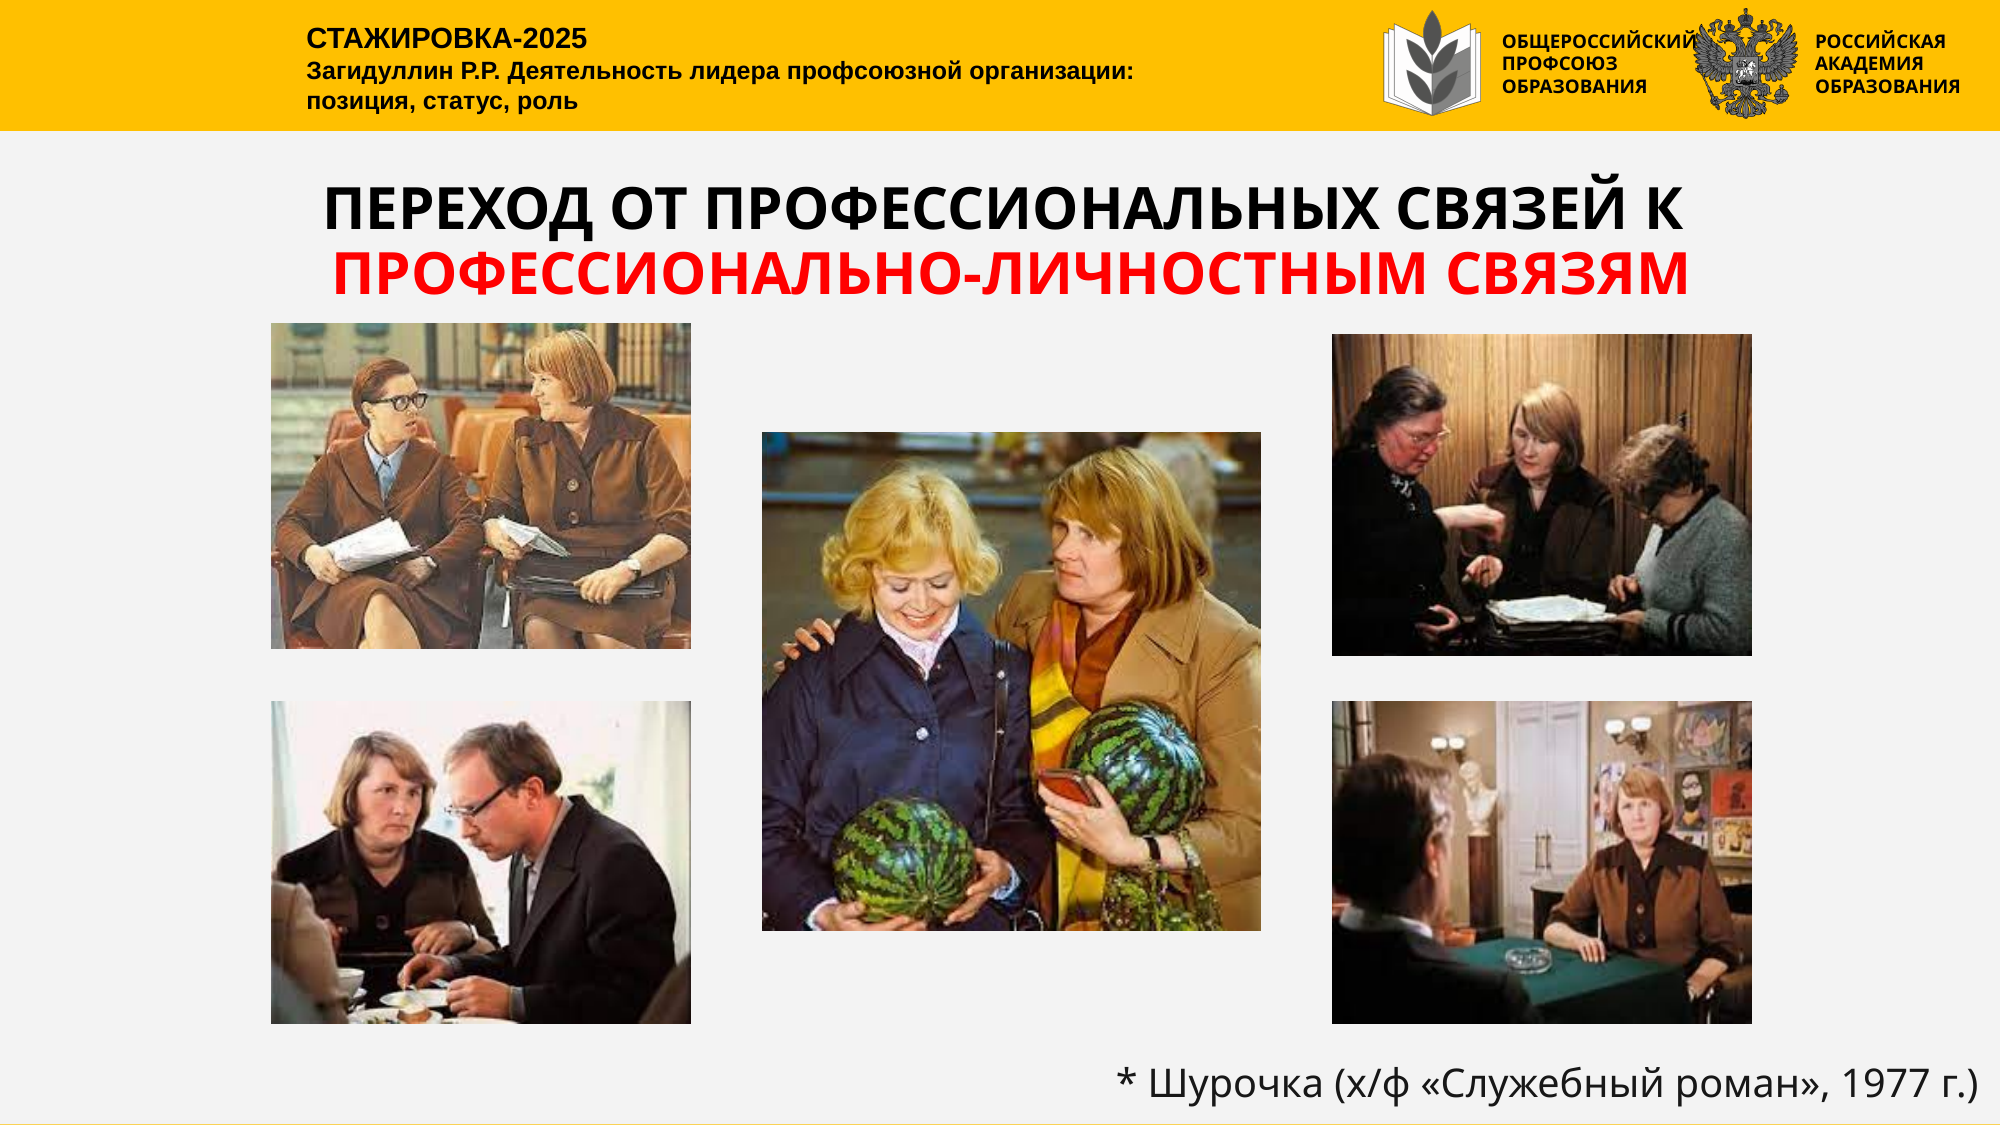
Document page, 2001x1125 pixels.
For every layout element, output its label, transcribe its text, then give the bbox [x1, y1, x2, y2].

picture [1332, 333, 1752, 656]
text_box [291, 8, 1990, 124]
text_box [762, 432, 1261, 931]
picture [271, 701, 691, 1024]
picture [271, 323, 691, 649]
picture [1332, 701, 1752, 1024]
title ПЕРЕХОД ОТ ПРОФЕССИОНАЛЬНЫХ СВЯЗЕЙ К ПРОФЕССИОНАЛЬНО-ЛИЧНОСТНЫМ СВЯЗЯМ [201, 152, 1822, 353]
text_box * Шурочка (х/ф «Служебный роман», 1977 г.) [970, 1007, 2000, 1125]
